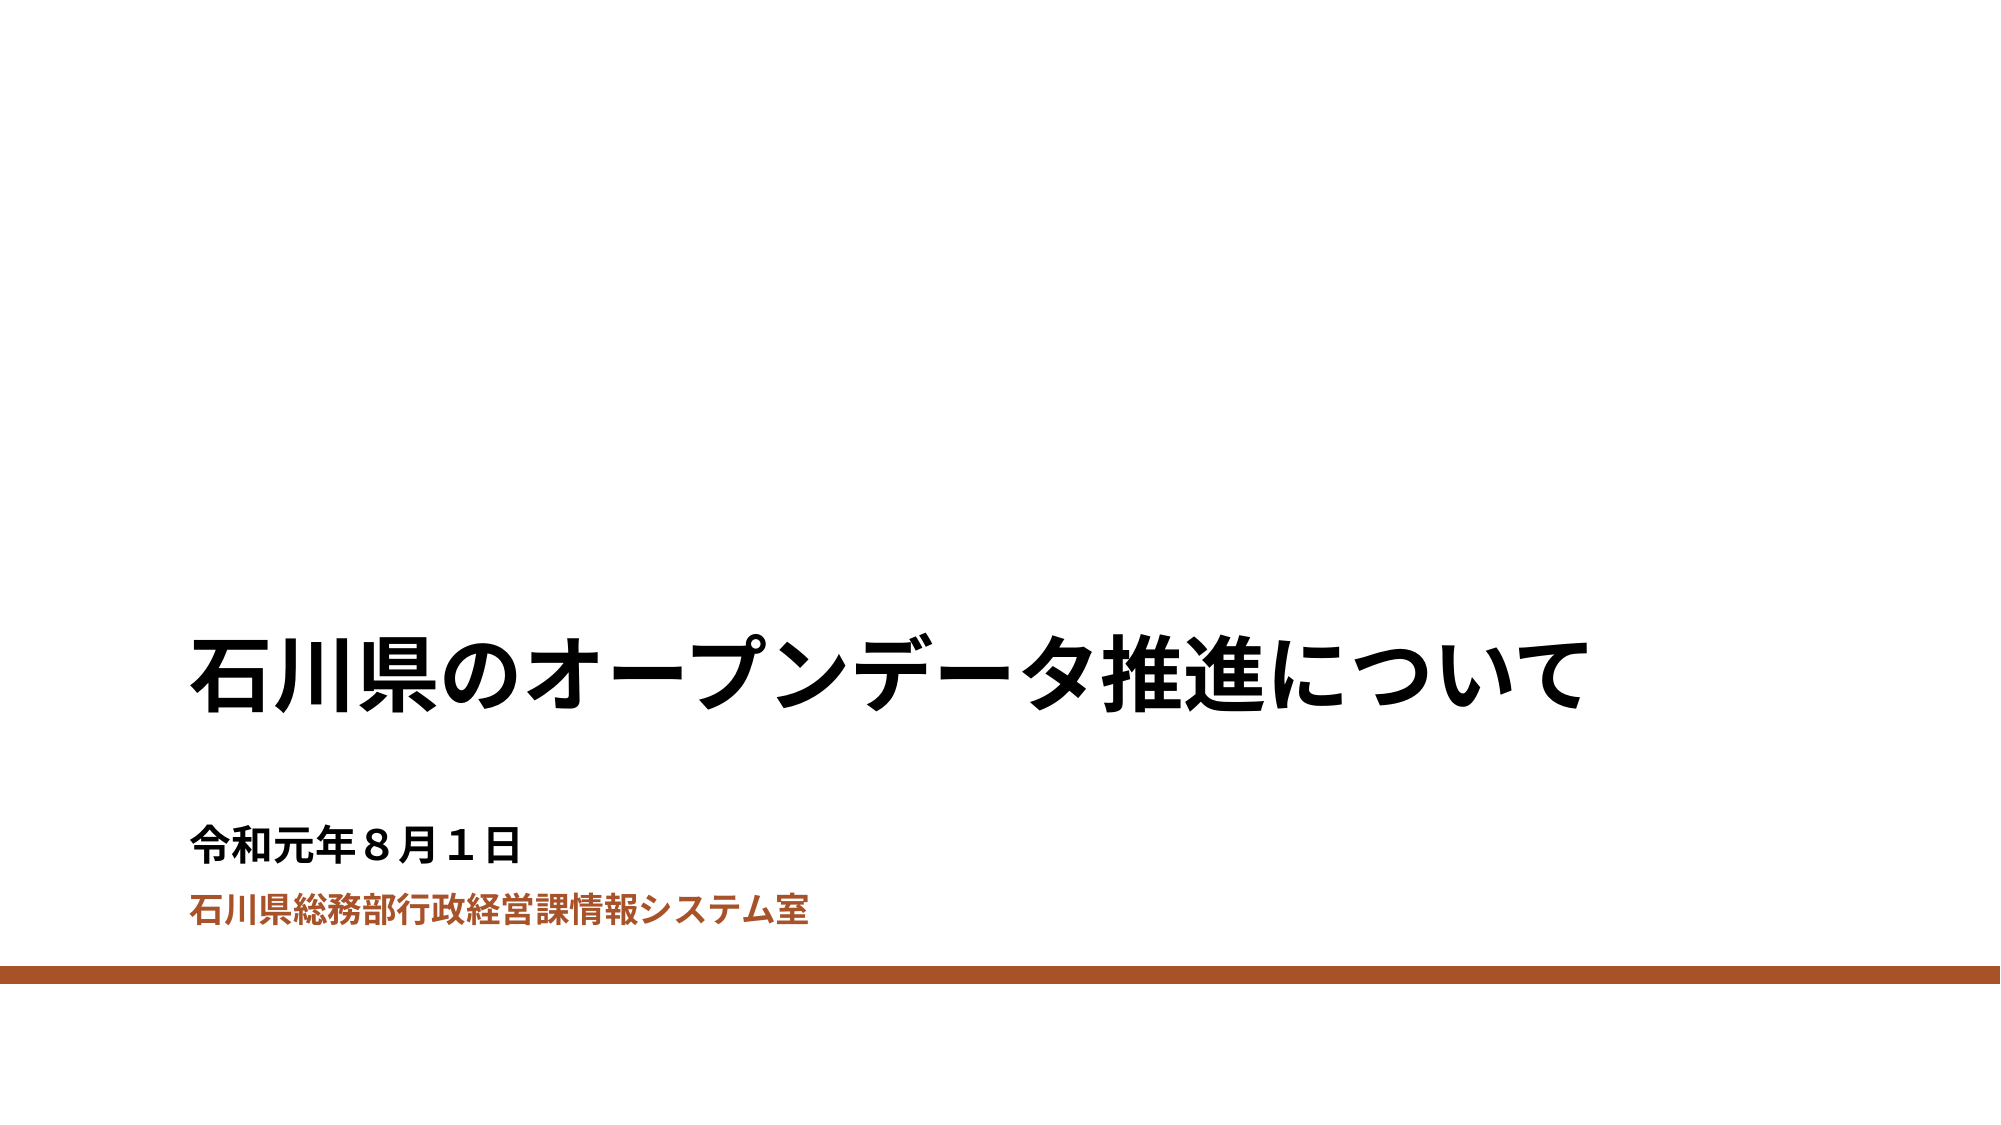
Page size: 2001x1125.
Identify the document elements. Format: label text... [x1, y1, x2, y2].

subtitle 石川県総務部行政経営課情報システム室 [174, 879, 1825, 940]
title 石川県のオープンデータ推進について 令和元年８月１日 [174, 427, 1825, 878]
